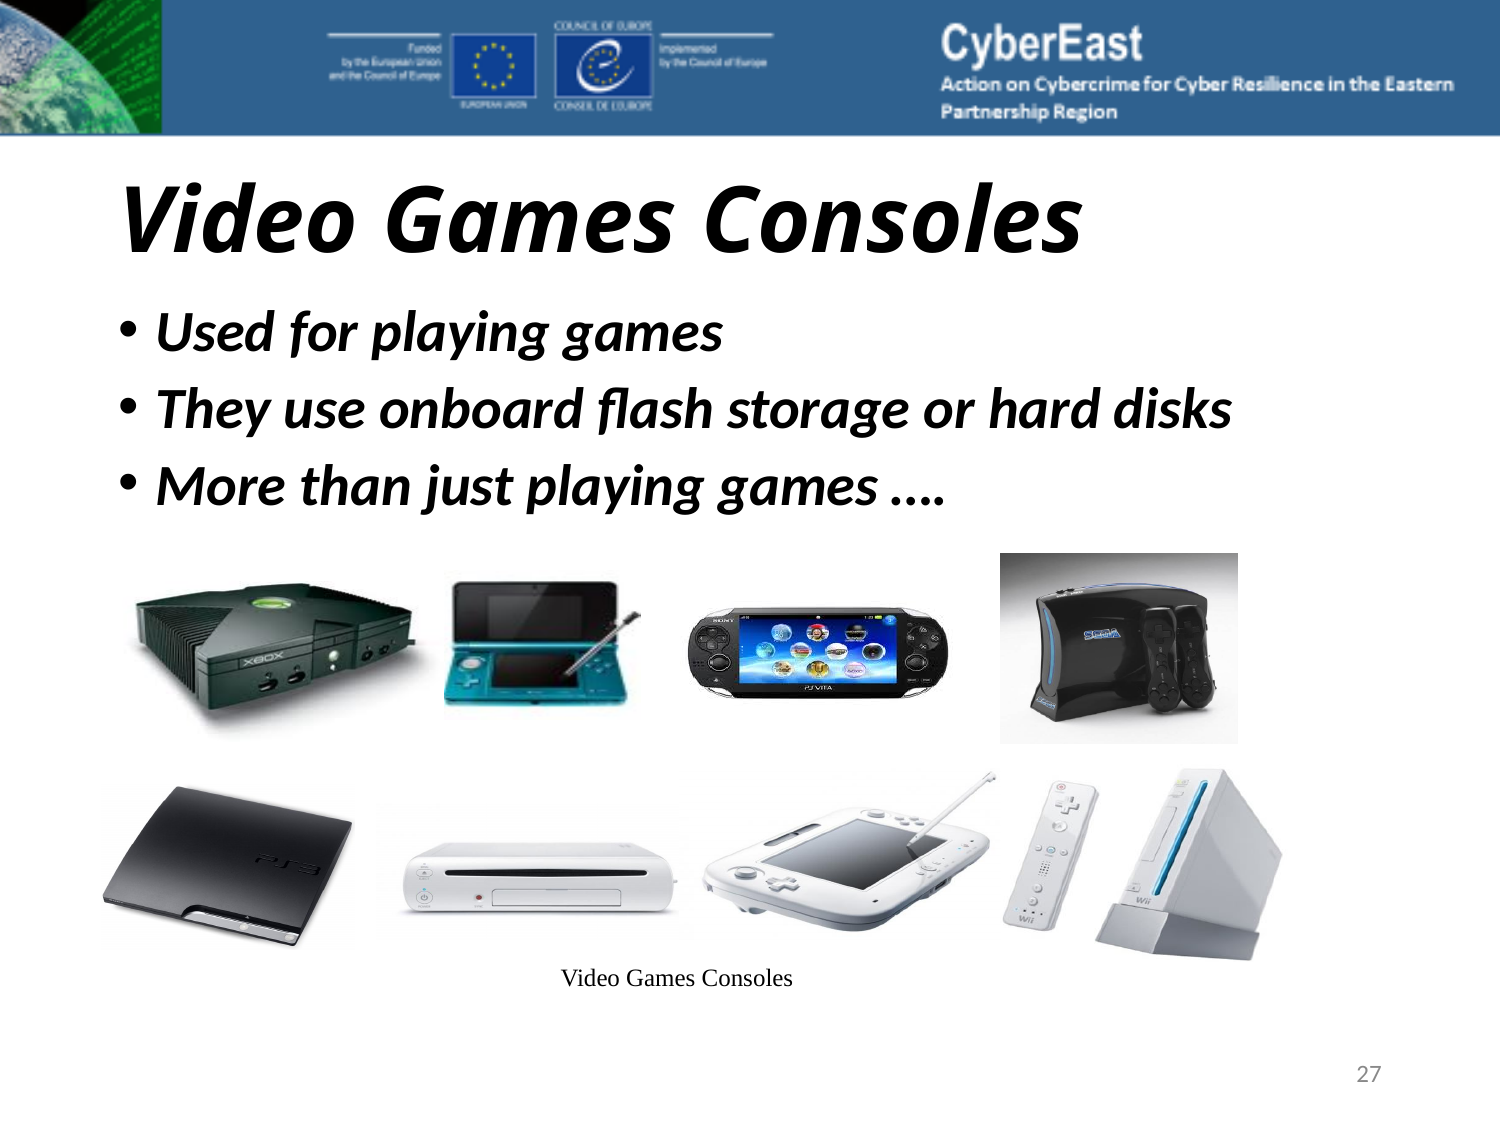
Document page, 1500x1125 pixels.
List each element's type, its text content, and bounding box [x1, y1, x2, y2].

list Used for playing games They use onboard flash storage or hard disks More than just playing games …. [103, 299, 1397, 1014]
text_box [101, 549, 1293, 998]
picture [0, 0, 1500, 1125]
title Video Games Consoles [103, 114, 1397, 299]
slide_number 27 [1059, 1042, 1397, 1103]
